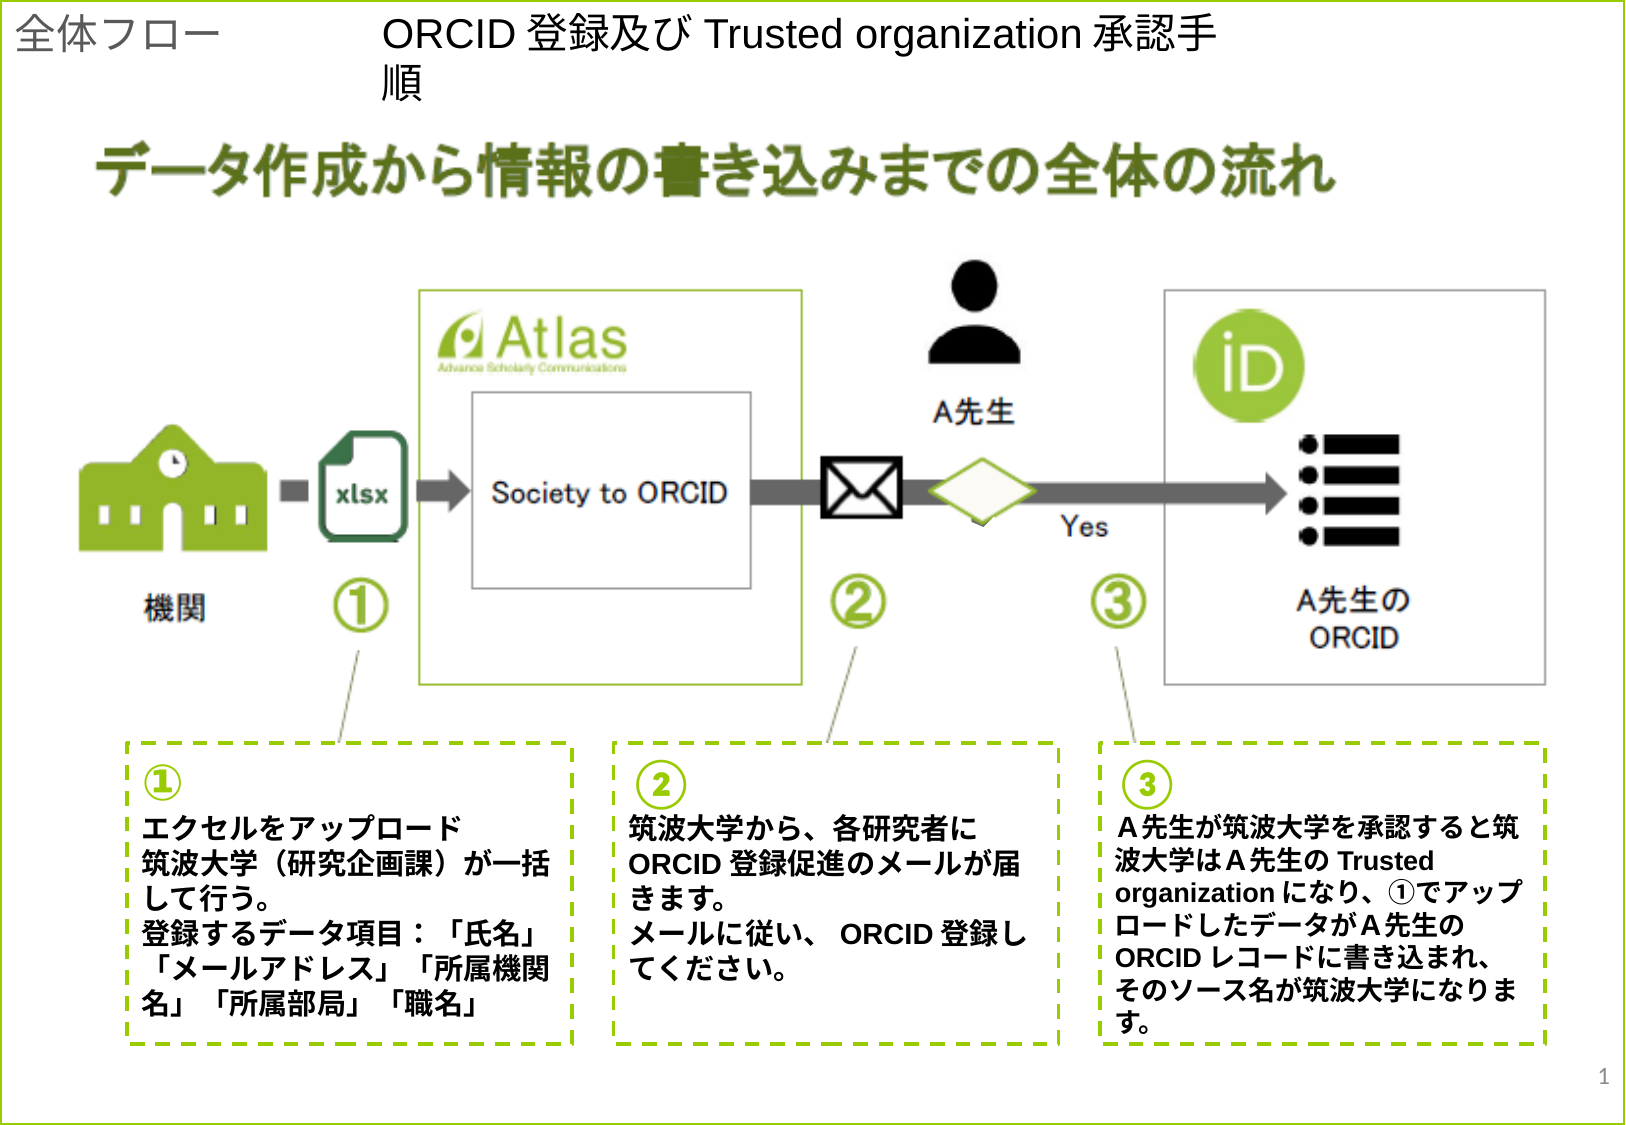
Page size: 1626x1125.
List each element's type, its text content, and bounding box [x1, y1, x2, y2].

text_box [0, 0, 1625, 1125]
text_box ORCID登録及びTrusted organization承認手順 [367, 0, 1258, 70]
slide_number 1 [1259, 1044, 1625, 1105]
text_box 全体フロー [0, 0, 348, 65]
picture [1, 70, 1625, 744]
